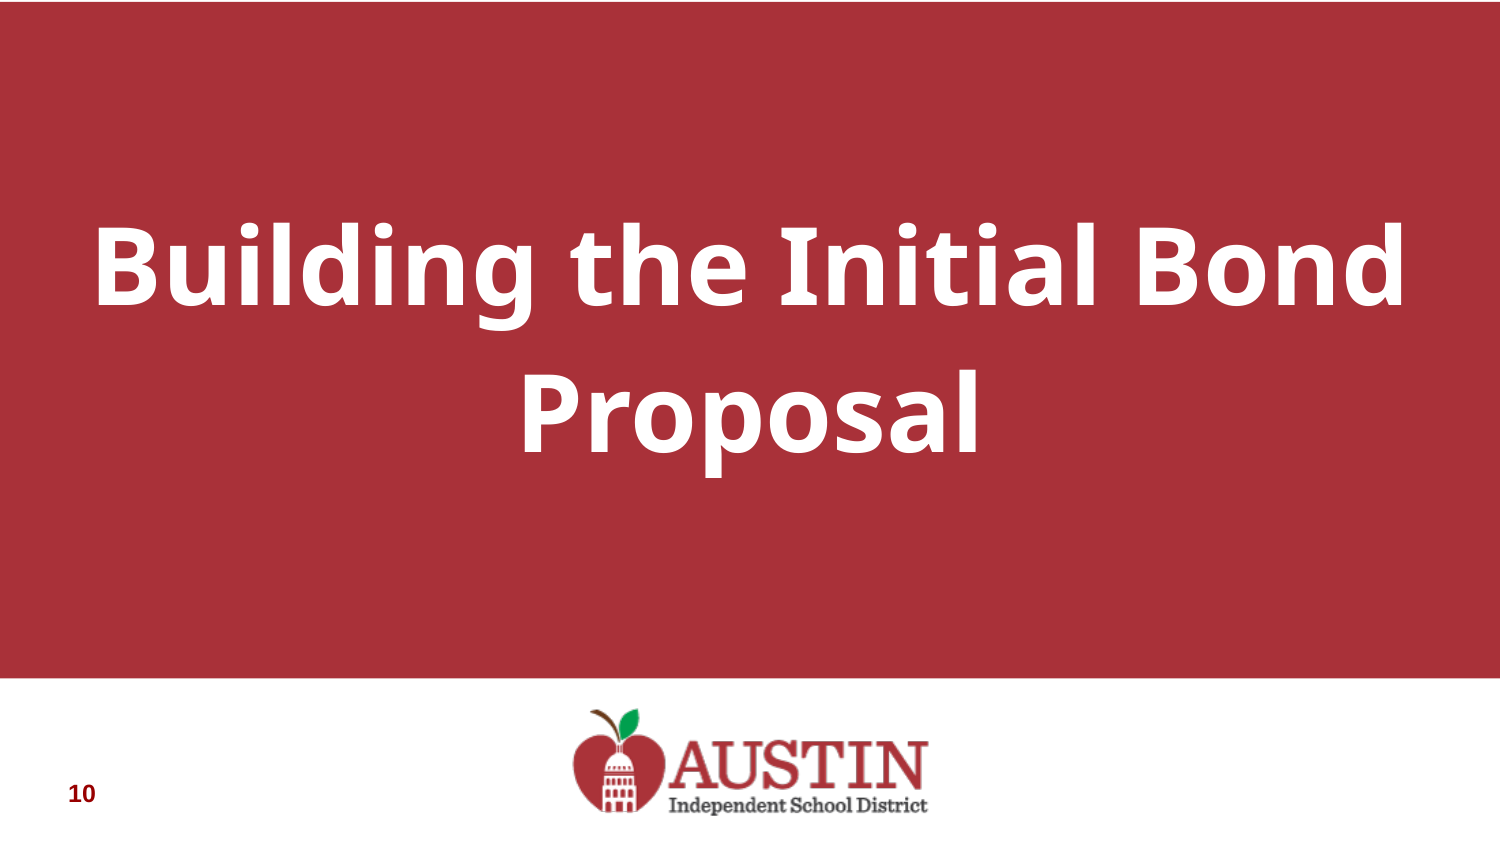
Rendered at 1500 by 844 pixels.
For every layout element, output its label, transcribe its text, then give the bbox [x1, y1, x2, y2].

title Building the Initial Bond Proposal [51, 29, 1449, 644]
picture [565, 692, 934, 831]
slide_number 10 [21, 761, 112, 827]
text_box [0, 1, 1500, 679]
